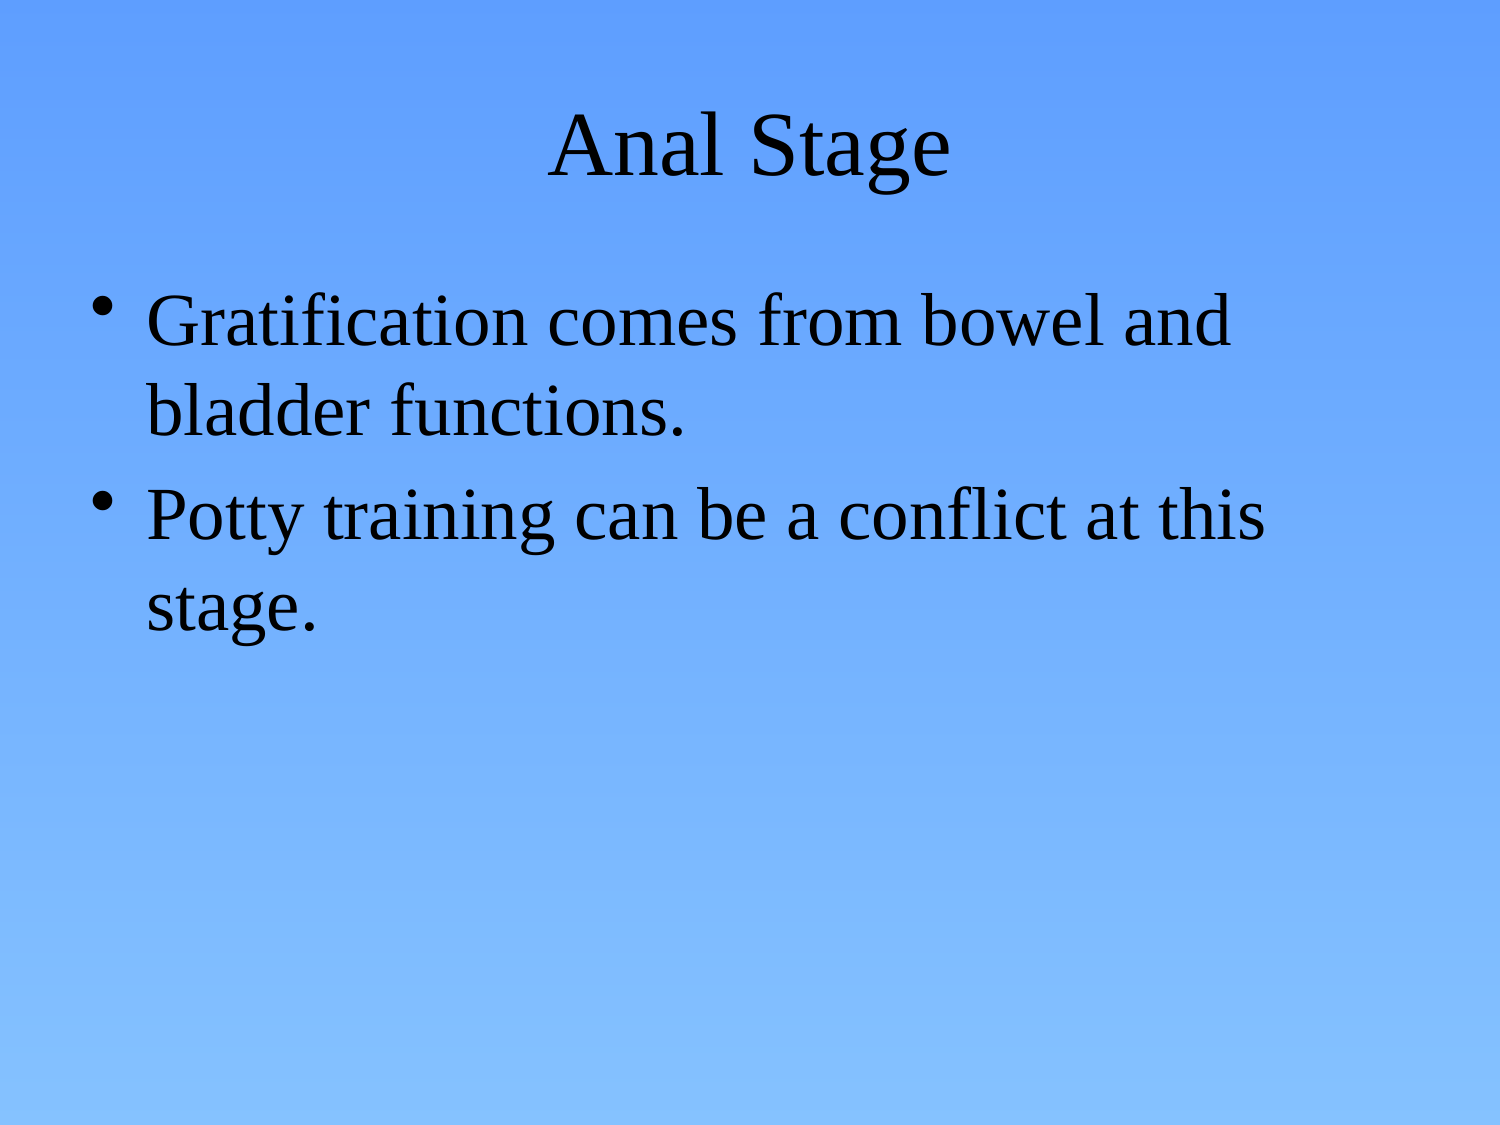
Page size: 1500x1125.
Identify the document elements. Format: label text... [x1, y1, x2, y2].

title Anal Stage [74, 44, 1426, 233]
list Gratification comes from bowel and bladder functions. Potty training can be a conflict at this stage. [74, 262, 1388, 1006]
